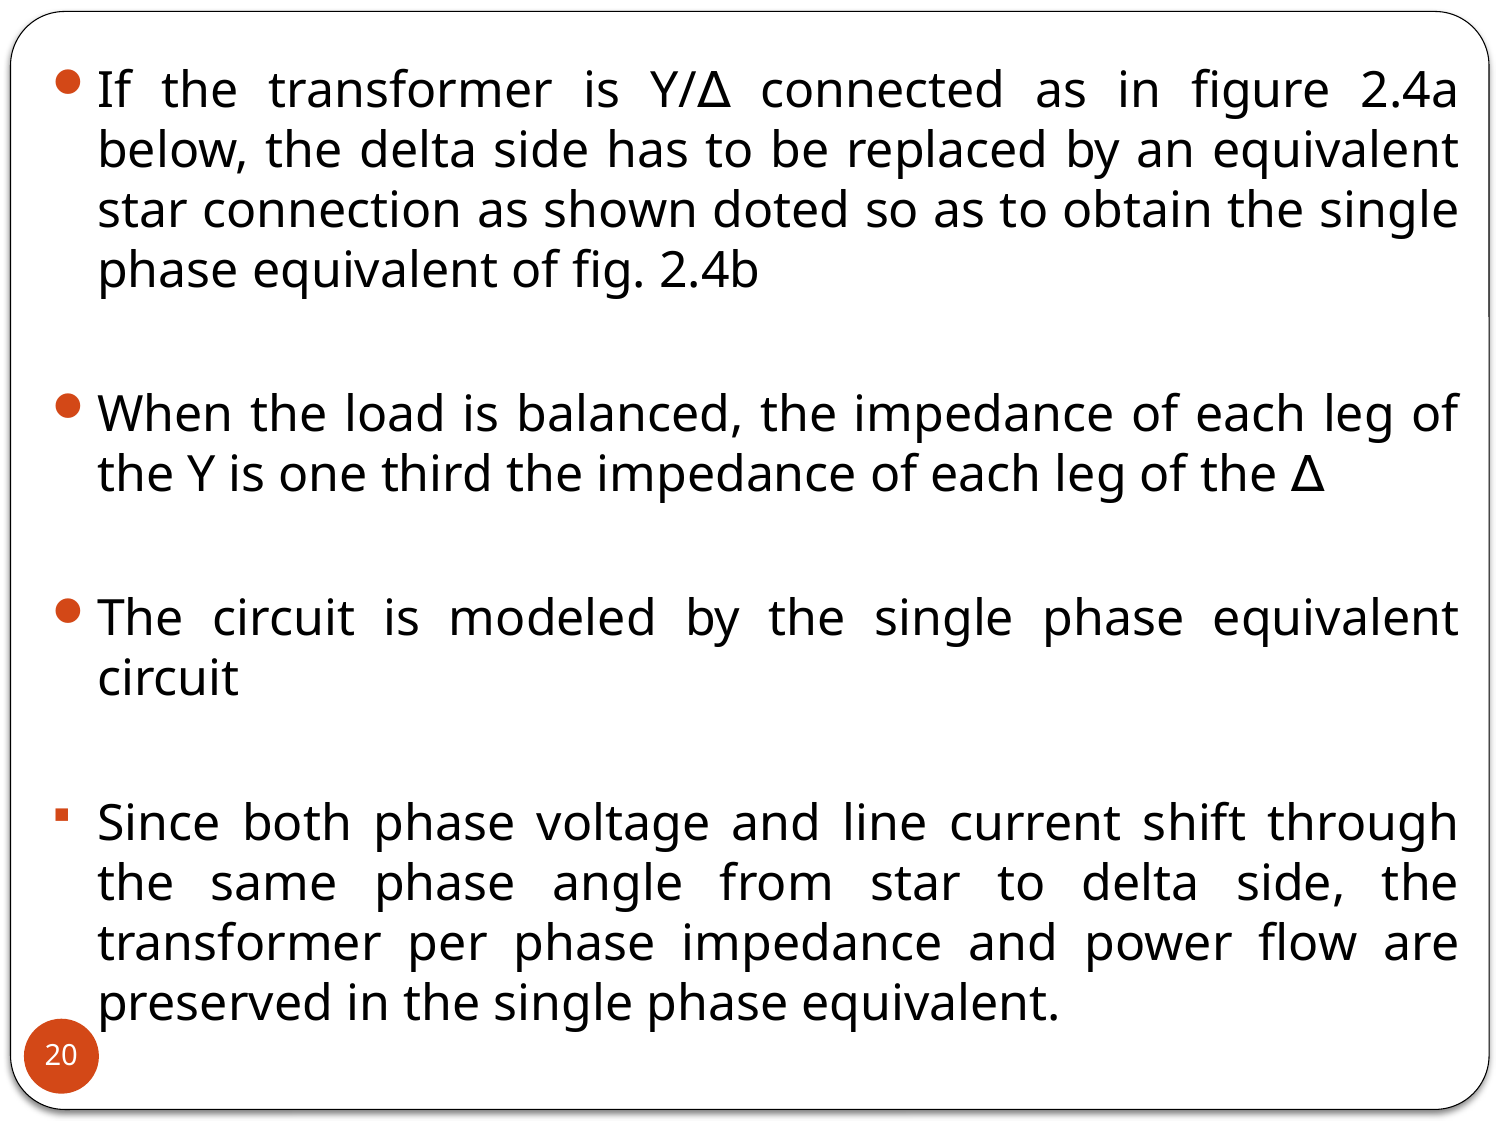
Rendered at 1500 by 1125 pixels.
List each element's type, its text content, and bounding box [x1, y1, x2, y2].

list If the transformer is Y/∆ connected as in figure 2.4a below, the delta side has to be replaced by an equivalent star connection as shown doted so as to obtain the single phase equivalent of fig. 2.4b When the load is balanced, the impedance of each leg of the Y is one third the impedance of each leg of the ∆ The circuit is modeled by the single phase equivalent circuit Since both phase voltage and line current shift through the same phase angle from star to delta side, the transformer per phase impedance and power flow are preserved in the single phase equivalent. [37, 50, 1475, 1063]
slide_number 20 [23, 1027, 99, 1094]
